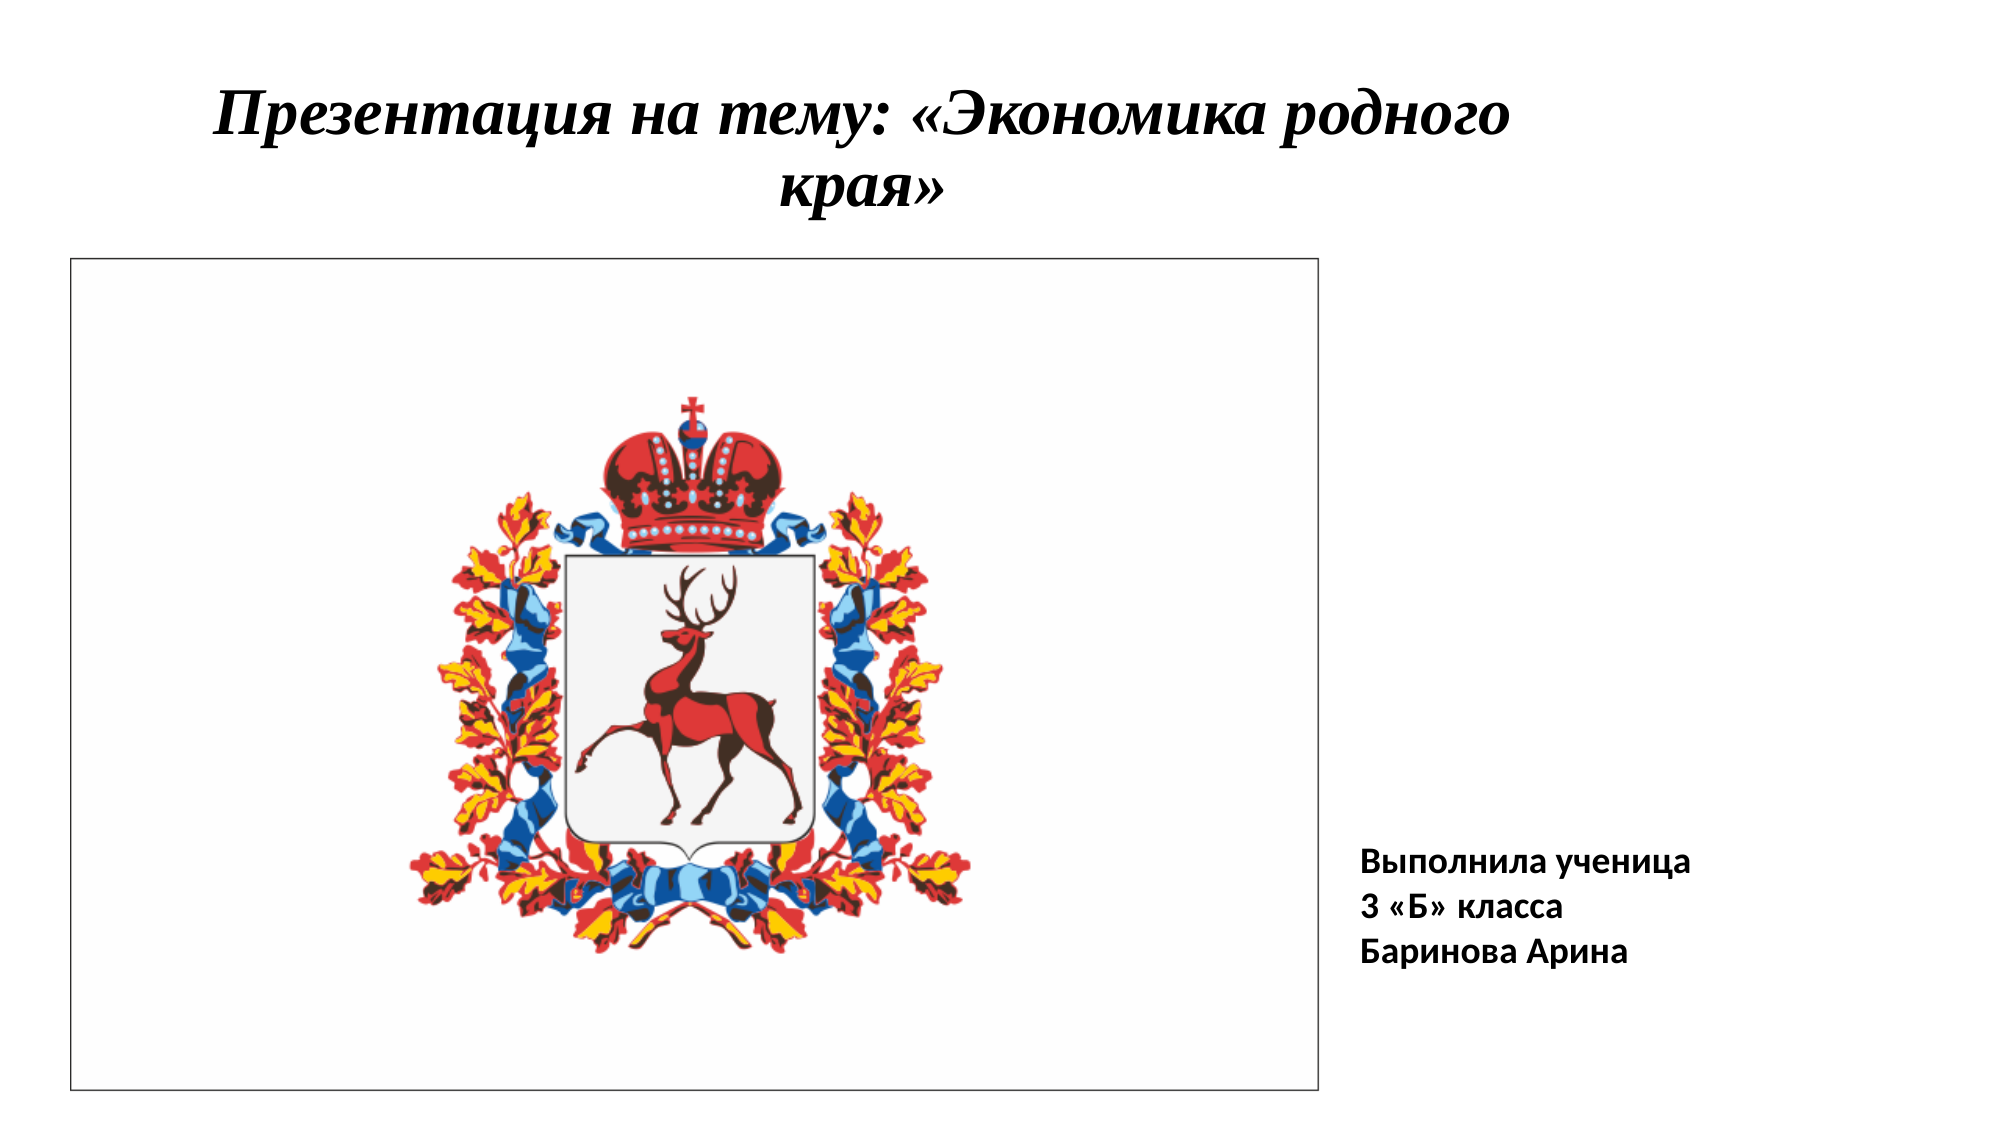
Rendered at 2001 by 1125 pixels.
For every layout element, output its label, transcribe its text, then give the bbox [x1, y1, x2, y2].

text_box Выполнила ученица 3 «Б» класса Баринова Арина [1345, 828, 1928, 979]
title Презентация на тему: «Экономика родного края» [107, 0, 1621, 229]
picture [70, 50, 1321, 1125]
